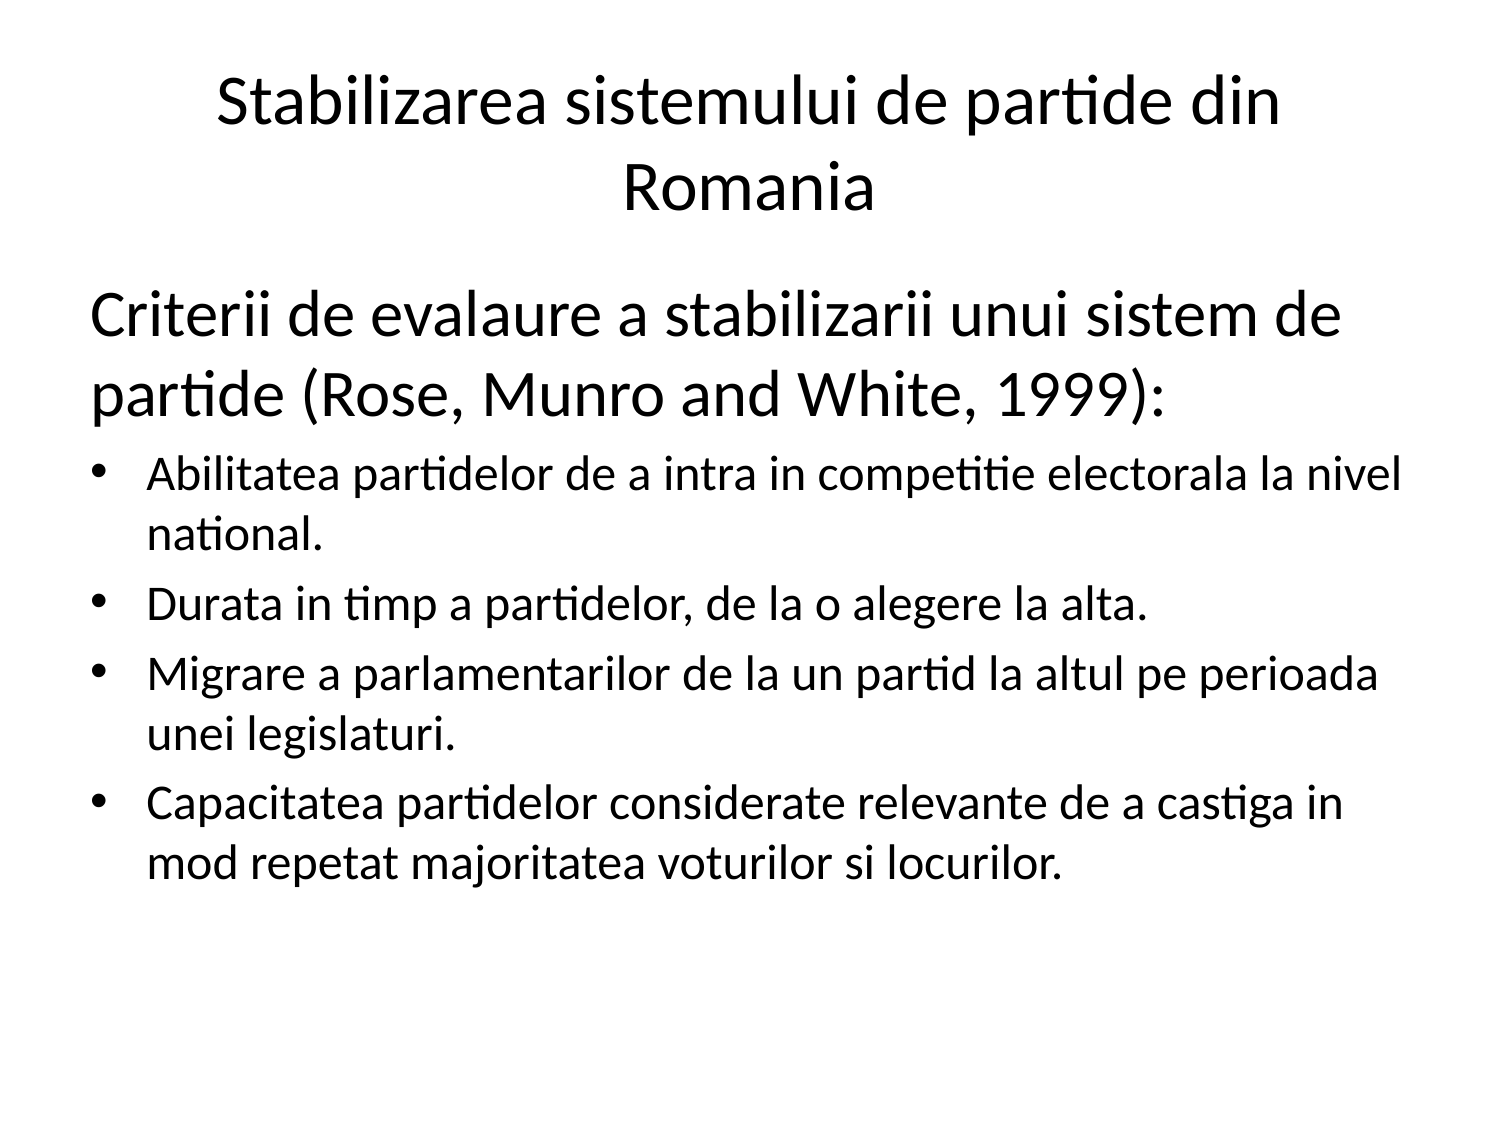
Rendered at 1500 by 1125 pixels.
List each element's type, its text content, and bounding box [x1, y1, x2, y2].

list Criterii de evalaure a stabilizarii unui sistem de partide (Rose, Munro and White, 1999): Abilitatea partidelor de a intra in competitie electorala la nivel national. Durata in timp a partidelor, de la o alegere la alta. Migrare a parlamentarilor de la un partid la altul pe perioada unei legislaturi. Capacitatea partidelor considerate relevante de a castiga in mod repetat majoritatea voturilor si locurilor. [75, 262, 1425, 1005]
title Stabilizarea sistemului de partide din Romania [75, 45, 1425, 233]
